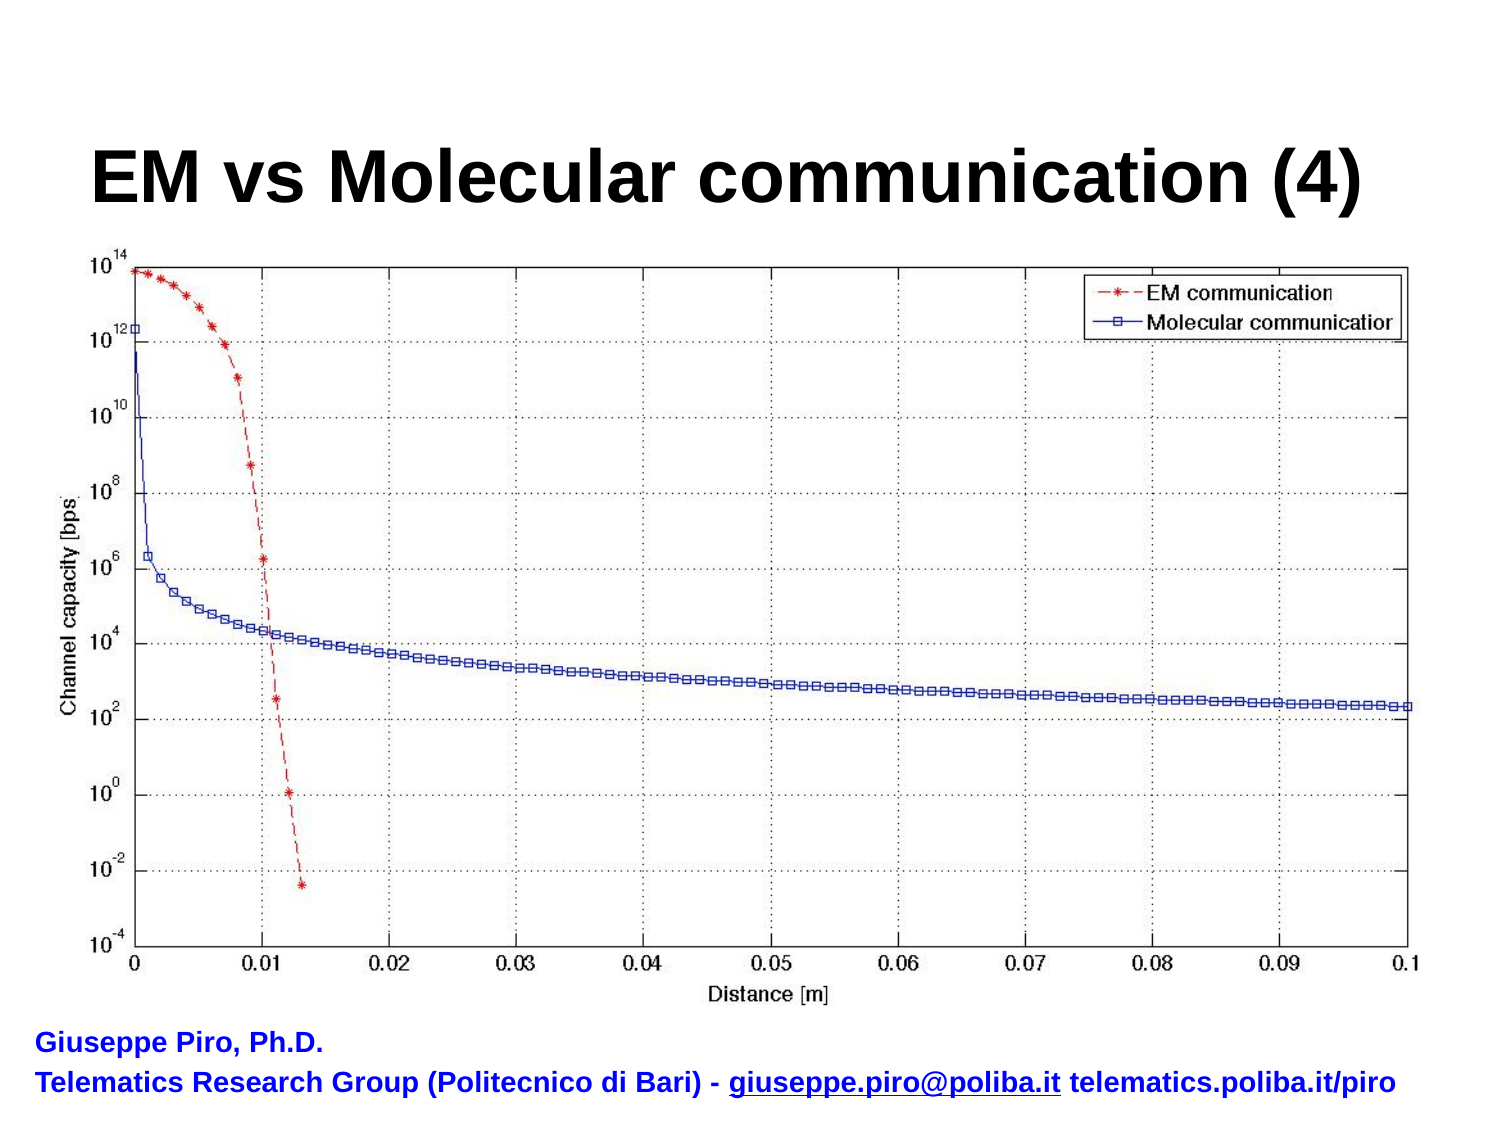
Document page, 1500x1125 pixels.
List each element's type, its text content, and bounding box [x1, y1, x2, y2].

picture [31, 231, 1438, 1022]
subtitle Giuseppe Piro, Ph.D. Telematics Research Group (Politecnico di Bari) - giuseppe.piro@poliba.it telematics.poliba.it/piro [19, 1003, 1481, 1088]
title EM vs Molecular communication (4) [75, 45, 1425, 230]
